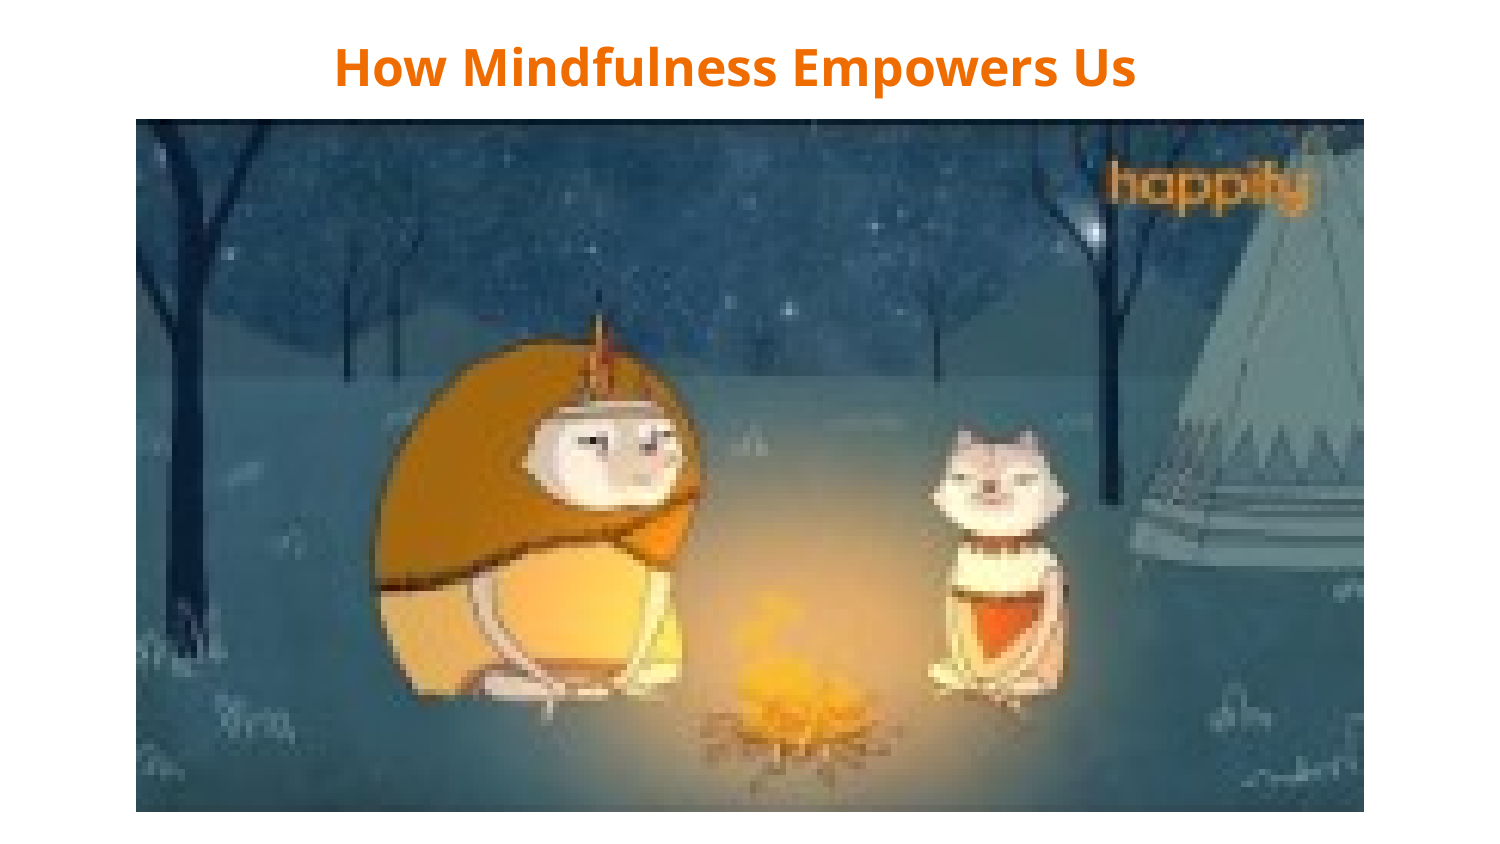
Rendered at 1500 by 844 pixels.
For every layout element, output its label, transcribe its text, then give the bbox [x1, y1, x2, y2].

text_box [135, 118, 1365, 813]
title How Mindfulness Empowers Us [318, 20, 1182, 116]
